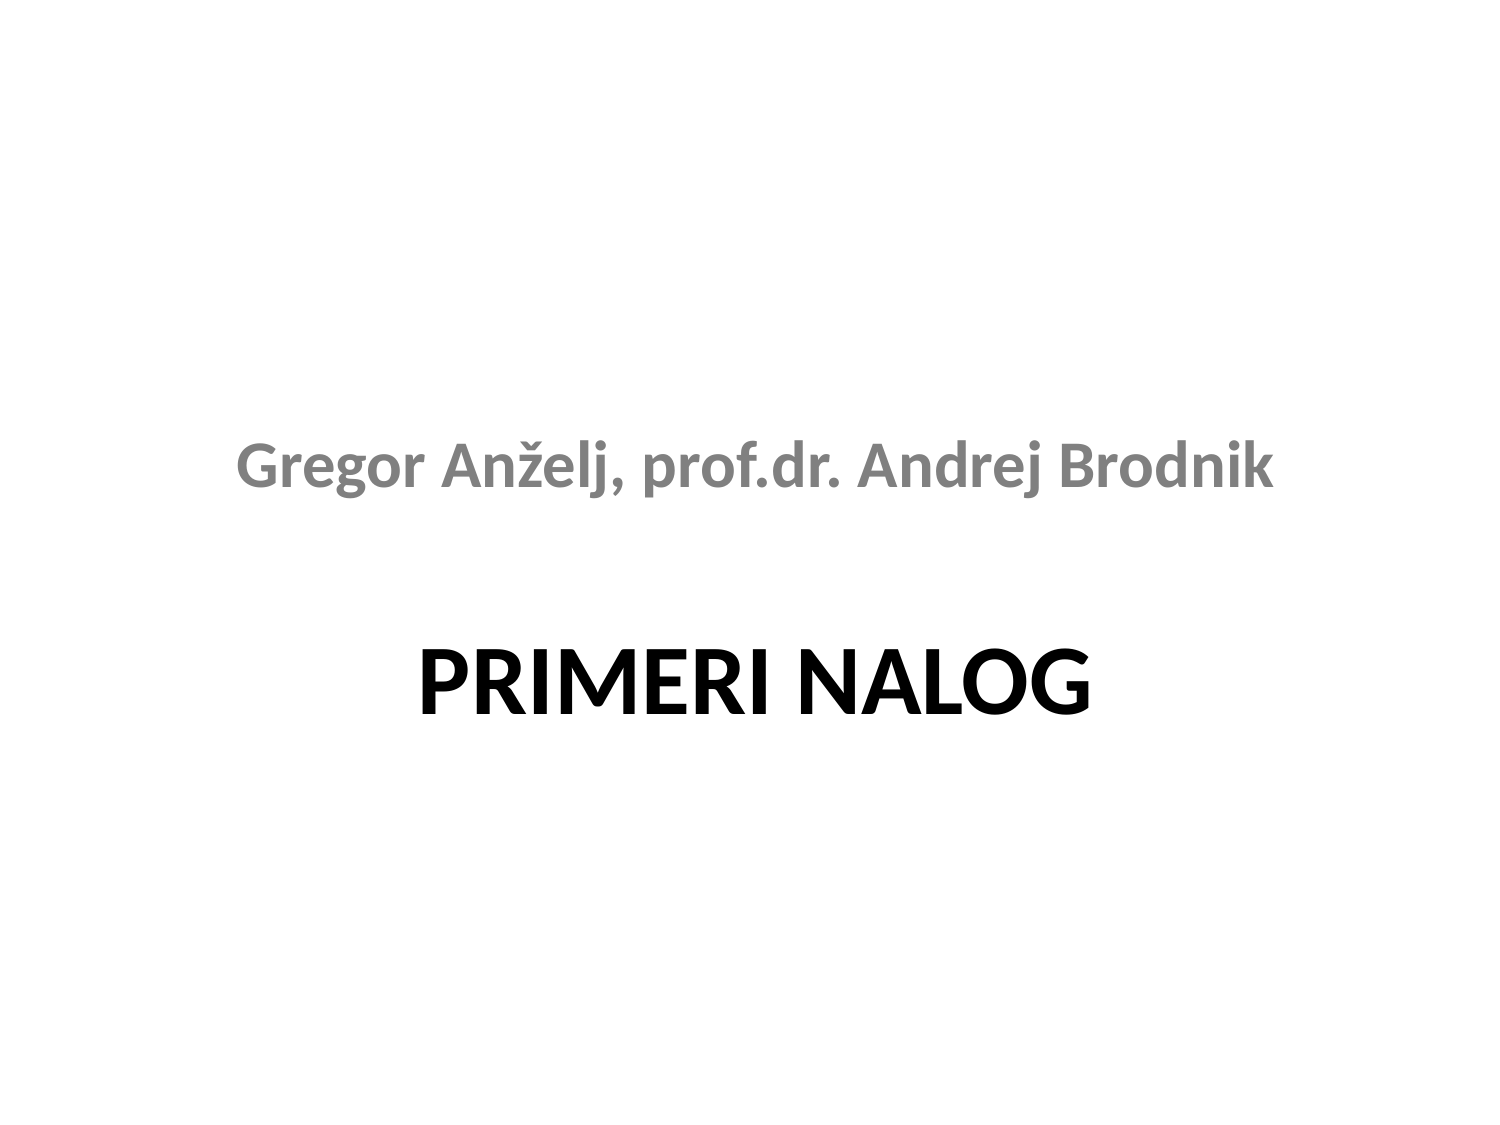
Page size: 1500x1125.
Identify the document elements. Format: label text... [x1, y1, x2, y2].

title Primeri nalog [118, 563, 1394, 786]
list Gregor Anželj, prof.dr. Andrej Brodnik [118, 358, 1394, 563]
